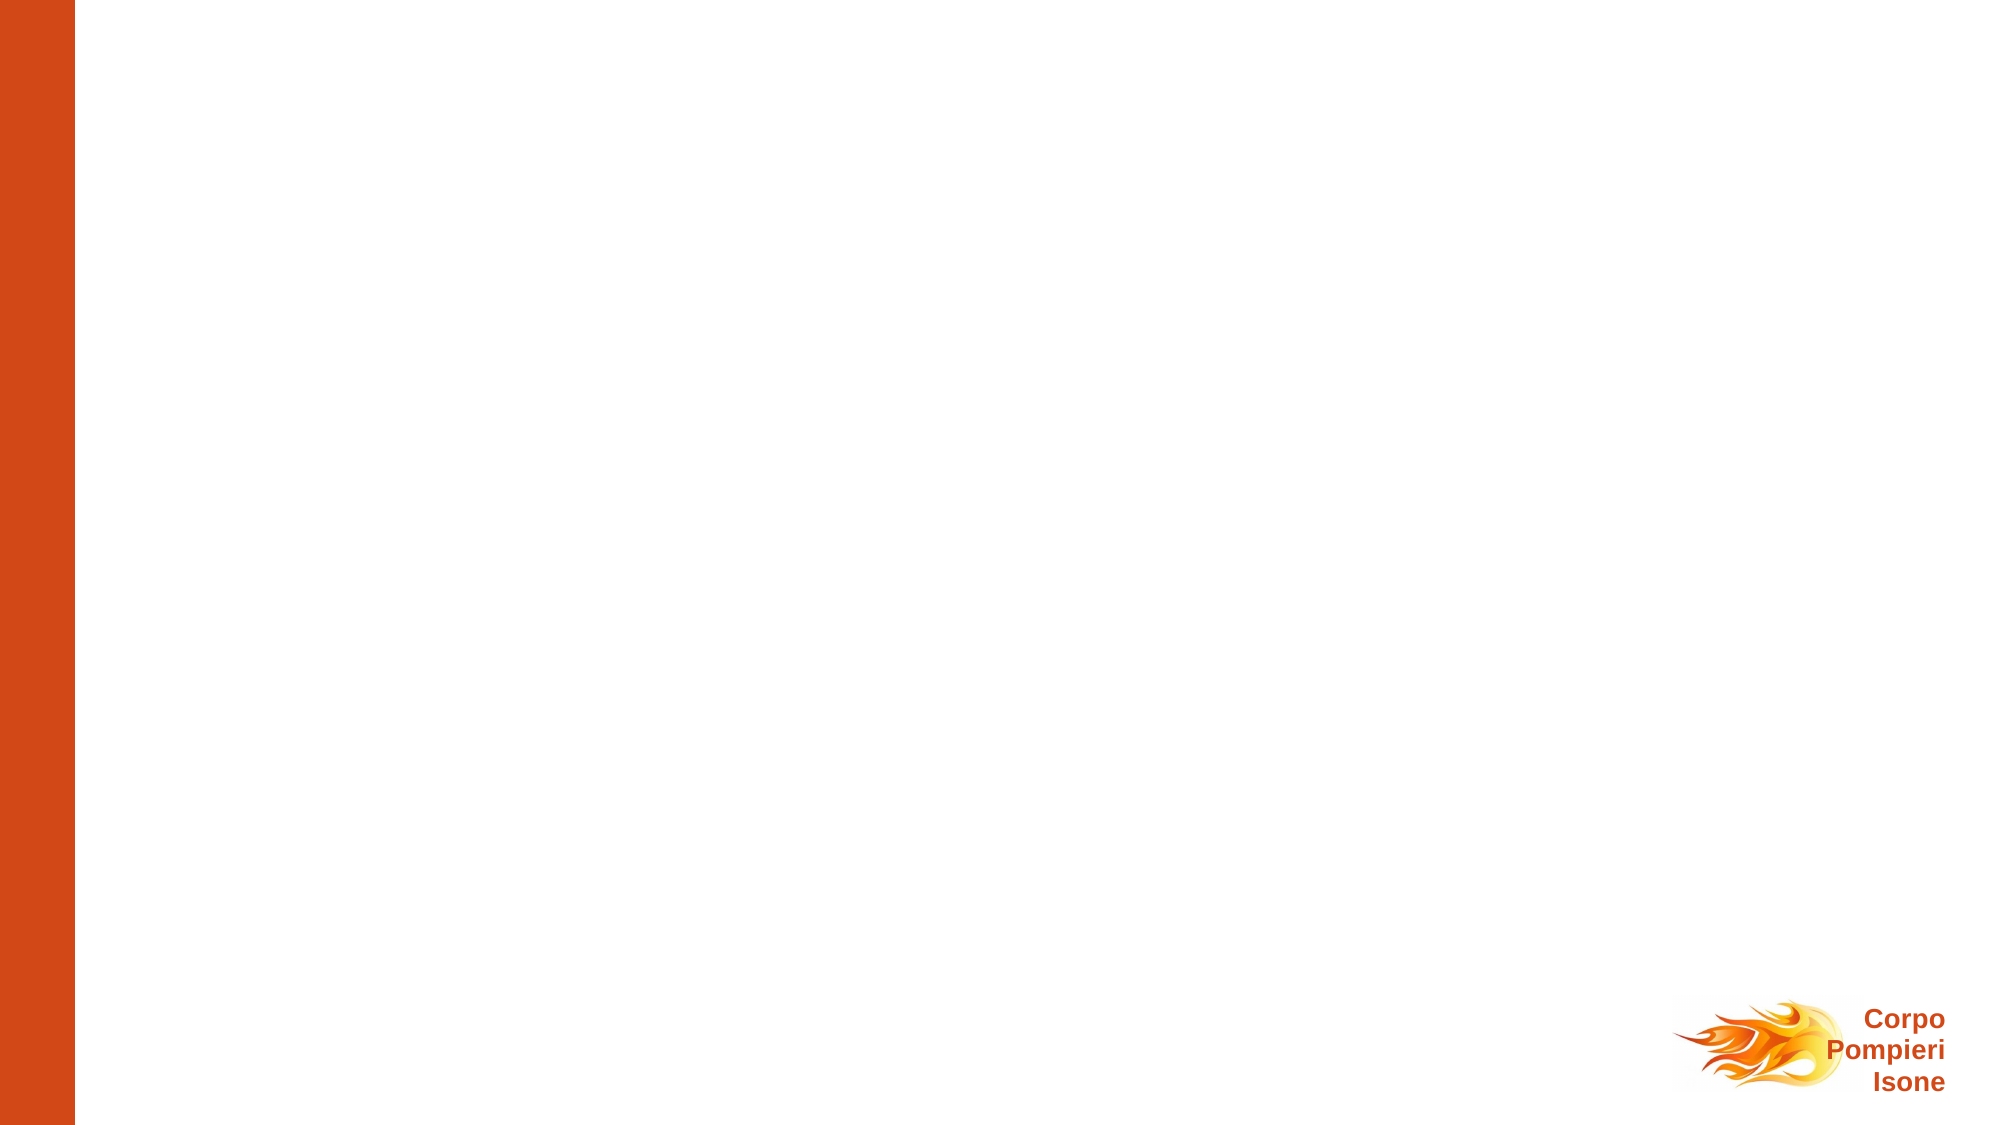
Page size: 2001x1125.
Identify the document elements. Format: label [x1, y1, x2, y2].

picture [1672, 995, 1864, 1092]
